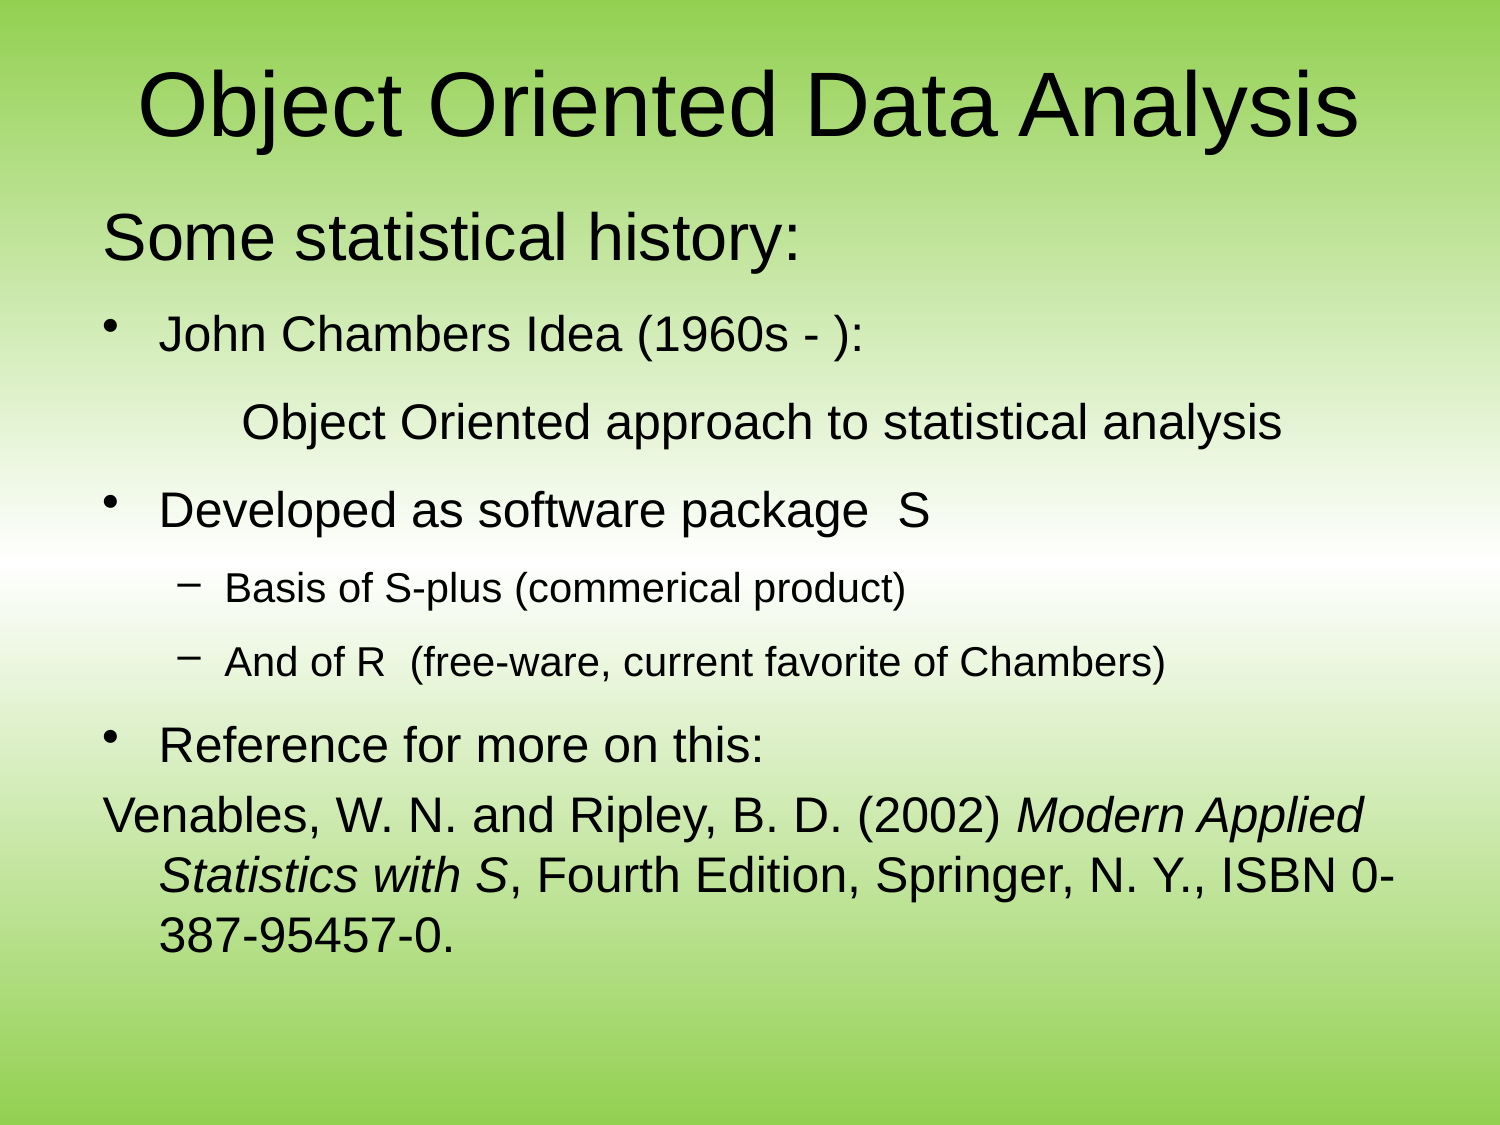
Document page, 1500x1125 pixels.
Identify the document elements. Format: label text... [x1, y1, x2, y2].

list Some statistical history: John Chambers Idea (1960s - ): Object Oriented approach to statistical analysis Developed as software package S Basis of S-plus (commerical product) And of R (free-ware, current favorite of Chambers) Reference for more on this: Venables, W. N. and Ripley, B. D. (2002) Modern Applied Statistics with S, Fourth Edition, Springer, N. Y., ISBN 0-387-95457-0. [87, 162, 1438, 1088]
title Object Oriented Data Analysis [75, 24, 1425, 175]
